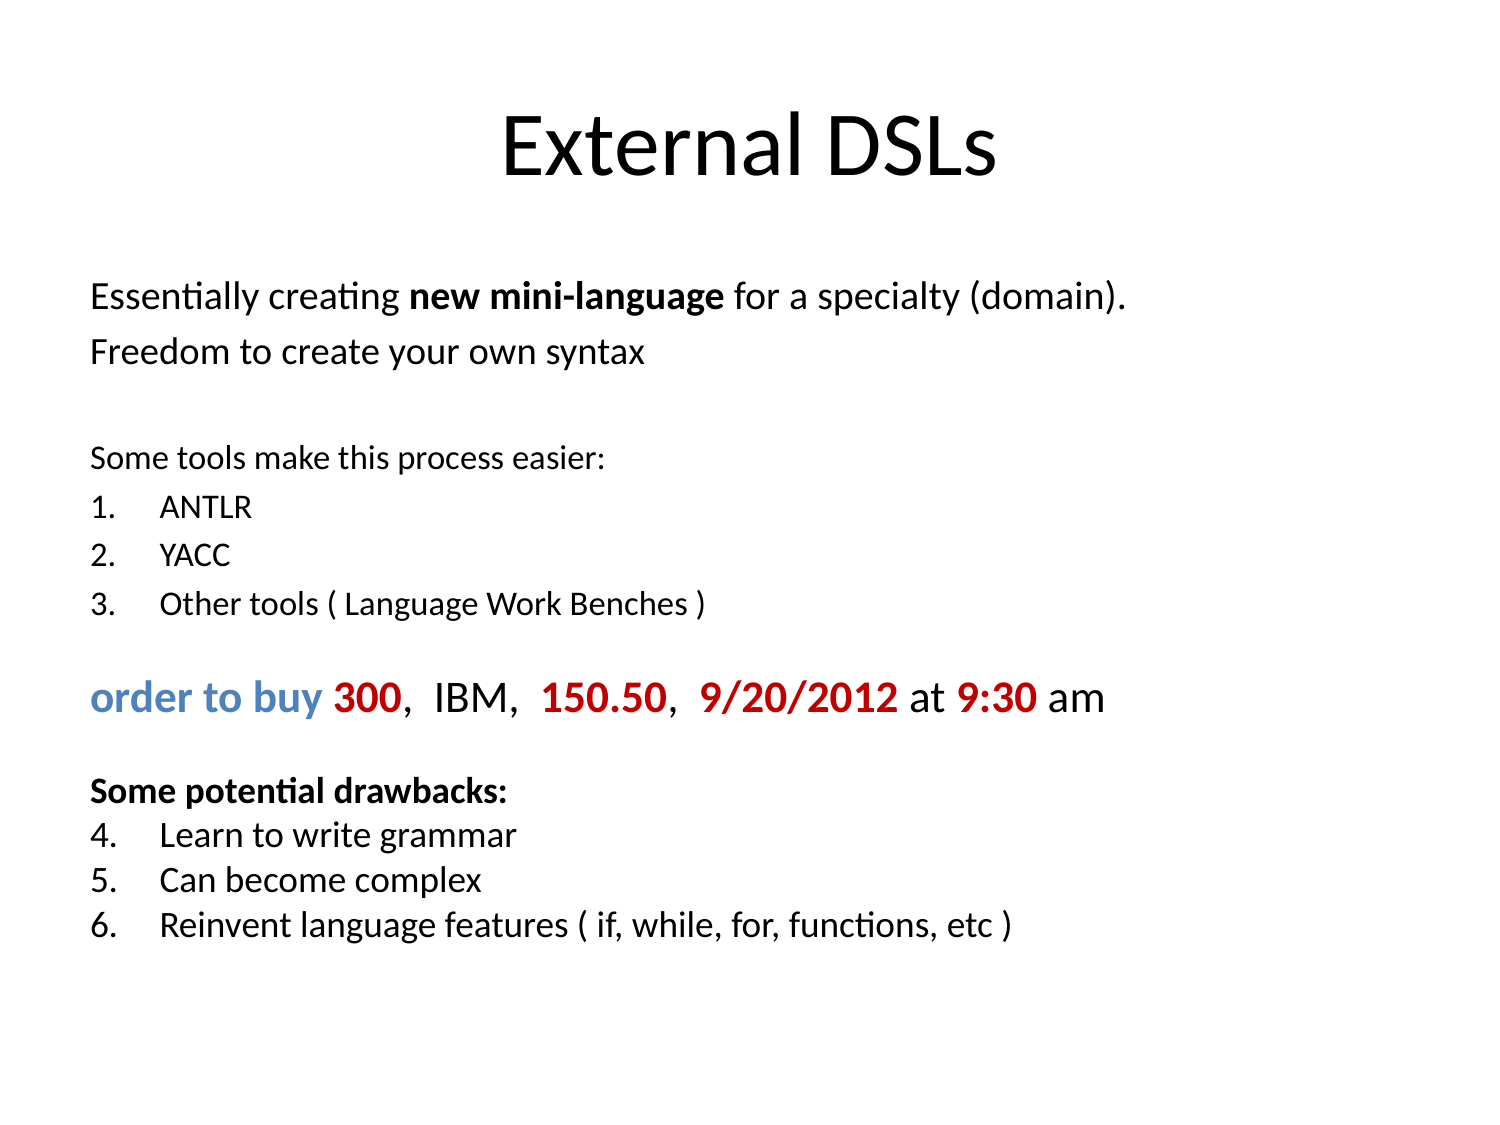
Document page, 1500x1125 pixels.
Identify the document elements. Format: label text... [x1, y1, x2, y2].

title External DSLs [75, 45, 1425, 233]
list Essentially creating new mini-language for a specialty (domain). Freedom to create your own syntax Some tools make this process easier: ANTLR YACC Other tools ( Language Work Benches ) order to buy 300, IBM, 150.50, 9/20/2012 at 9:30 am Some potential drawbacks: Learn to write grammar Can become complex Reinvent language features ( if, while, for, functions, etc ) [75, 262, 1425, 1005]
